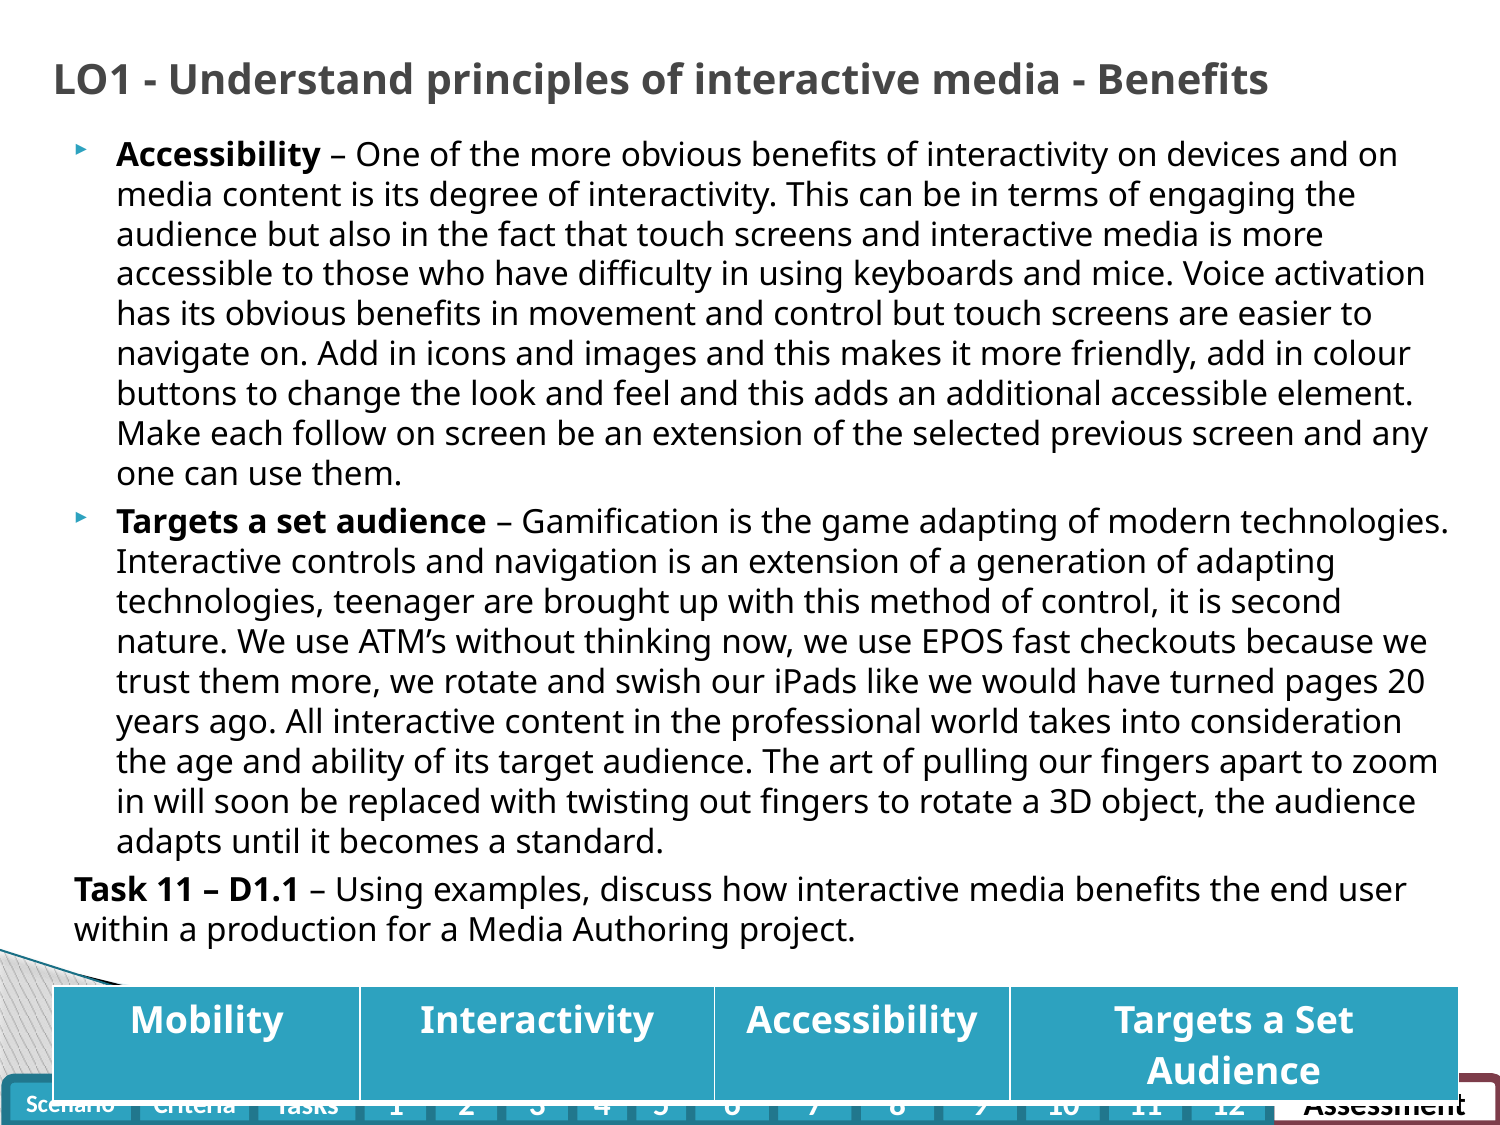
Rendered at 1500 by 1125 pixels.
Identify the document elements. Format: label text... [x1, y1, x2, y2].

table_header Mobility [54, 987, 359, 1100]
table_header Accessibility [715, 987, 1009, 1100]
title LO1 - Understand principles of interactive media - Benefits [37, 19, 1471, 138]
list Accessibility – One of the more obvious benefits of interactivity on devices and on media content is its degree of interactivity. This can be in terms of engaging the audience but also in the fact that touch screens and interactive media is more accessible to those who have difficulty in using keyboards and mice. Voice activation has its obvious benefits in movement and control but touch screens are easier to navigate on. Add in icons and images and this makes it more friendly, add in colour buttons to change the look and feel and this adds an additional accessible element. Make each follow on screen be an extension of the selected previous screen and any one can use them. Targets a set audience – Gamification is the game adapting of modern technologies. Interactive controls and navigation is an extension of a generation of adapting technologies, teenager are brought up with this method of control, it is second nature. We use ATM’s without thinking now, we use EPOS fast checkouts because we trust them more, we rotate and swish our iPads like we would have turned pages 20 years ago. All interactive content in the professional world takes into consideration the age and ability of its target audience. The art of pulling our fingers apart to zoom in will soon be replaced with twisting out fingers to rotate a 3D object, the audience adapts until it becomes a standard. Task 11 – D1.1 – Using examples, discuss how interactive media benefits the end user within a production for a Media Authoring project. [41, 138, 1471, 965]
table_header Interactivity [361, 987, 714, 1100]
table_header Targets a Set Audience [1011, 987, 1458, 1100]
